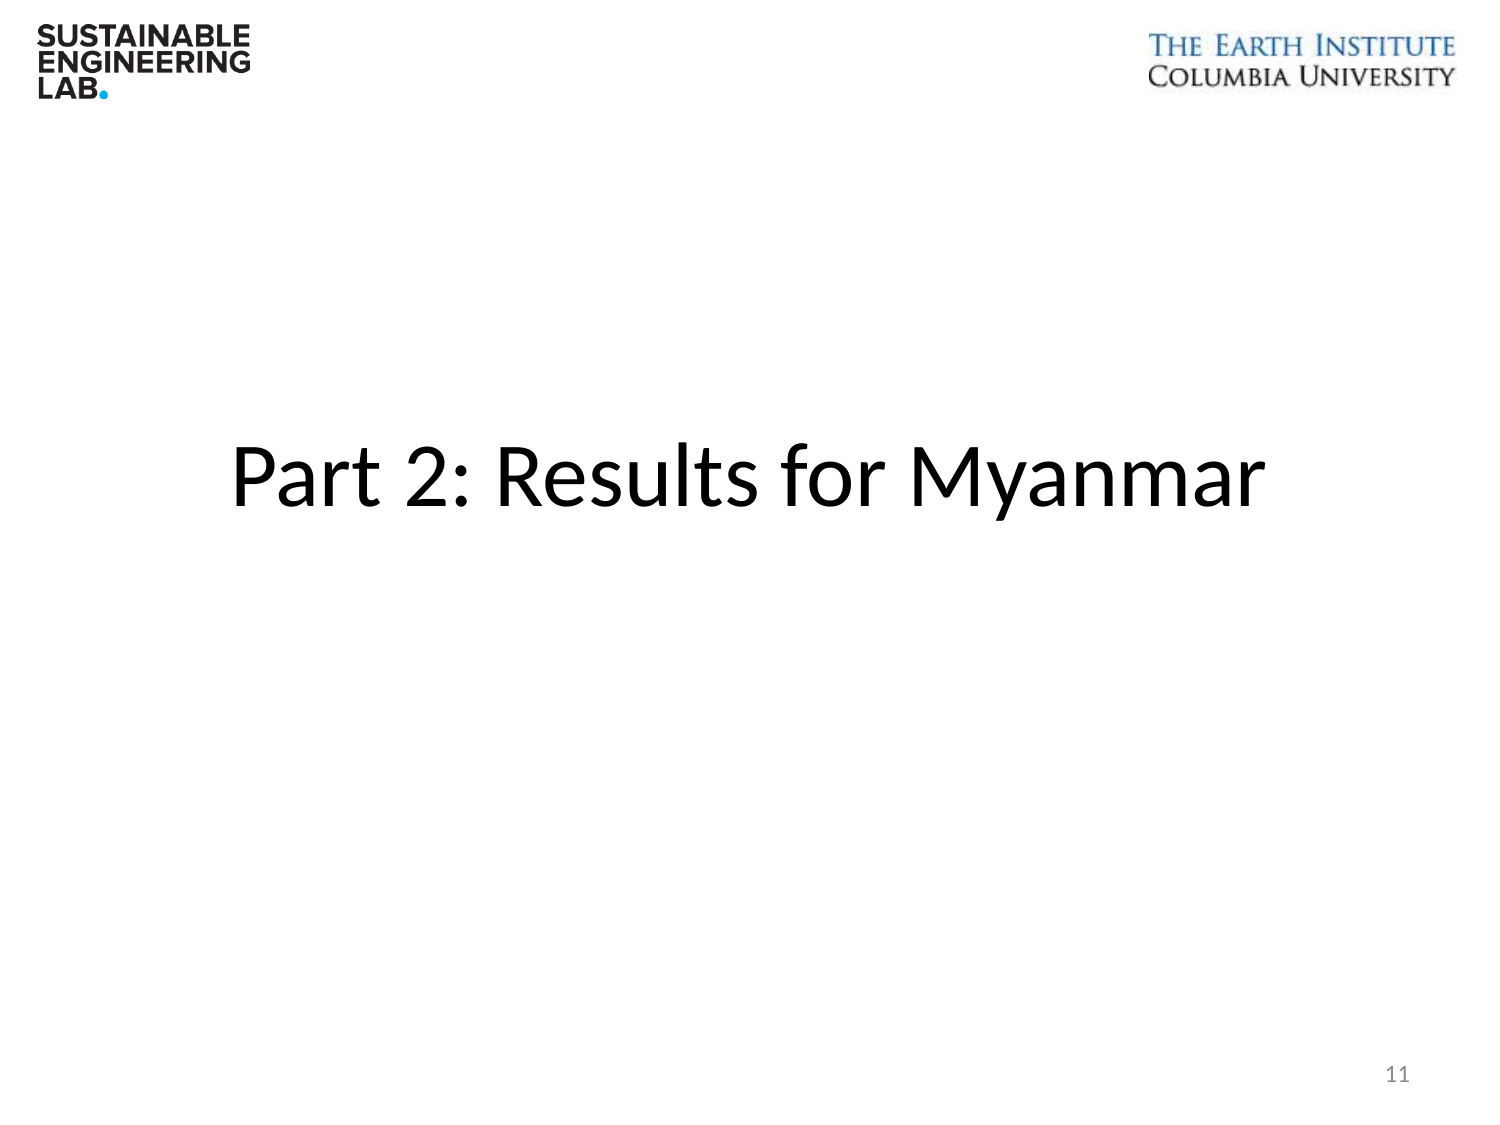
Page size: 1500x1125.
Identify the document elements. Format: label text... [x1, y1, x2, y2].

title Part 2: Results for Myanmar [112, 349, 1388, 591]
picture [37, 24, 250, 99]
slide_number 11 [1074, 1042, 1425, 1103]
picture [1149, 31, 1457, 119]
